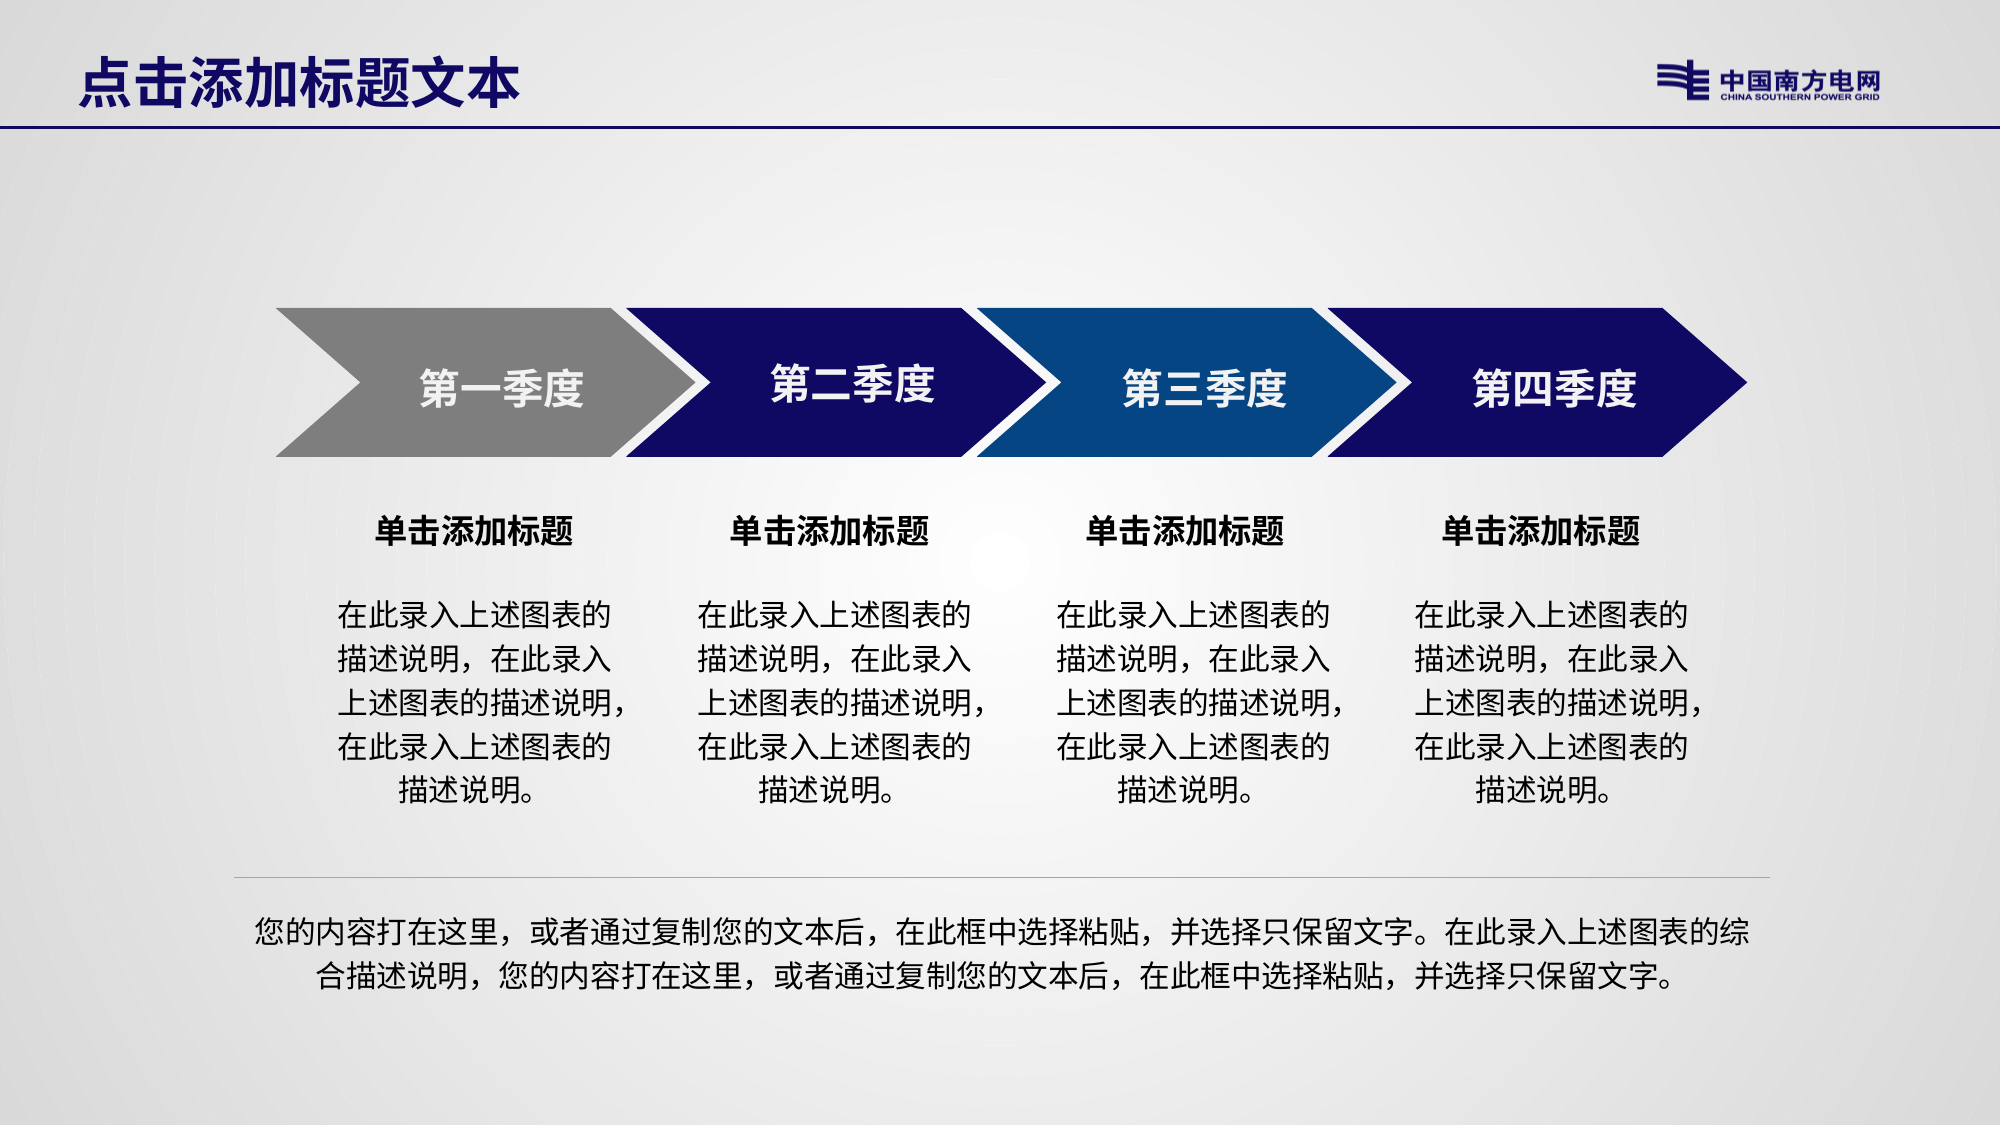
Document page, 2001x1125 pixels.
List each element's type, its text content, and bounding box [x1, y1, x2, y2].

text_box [977, 307, 1397, 457]
text_box 单击添加标题 [359, 502, 590, 558]
text_box 在此录入上述图表的描述说明，在此录入上述图表的描述说明，在此录入上述图表的描述说明。 [1038, 580, 1349, 816]
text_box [696, 307, 977, 457]
text_box 您的内容打在这里，或者通过复制您的文本后，在此框中选择粘贴，并选择只保留文字。在此录入上述图表的综合描述说明，您的内容打在这里，或者通过复制您的文本后，在此框中选择粘贴，并选择只保留文字。 [232, 897, 1772, 1001]
text_box 在此录入上述图表的描述说明，在此录入上述图表的描述说明，在此录入上述图表的描述说明。 [681, 580, 989, 816]
text_box 单击添加标题 [1070, 502, 1301, 558]
text_box 单击添加标题 [714, 502, 945, 558]
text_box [1397, 307, 1748, 457]
text_box 在此录入上述图表的描述说明，在此录入上述图表的描述说明，在此录入上述图表的描述说明。 [318, 580, 632, 816]
text_box 点击添加标题文本 [63, 40, 537, 122]
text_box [276, 307, 696, 457]
picture [1634, 40, 1920, 124]
text_box 在此录入上述图表的描述说明，在此录入上述图表的描述说明，在此录入上述图表的描述说明。 [1398, 580, 1706, 816]
text_box 单击添加标题 [1425, 502, 1656, 558]
